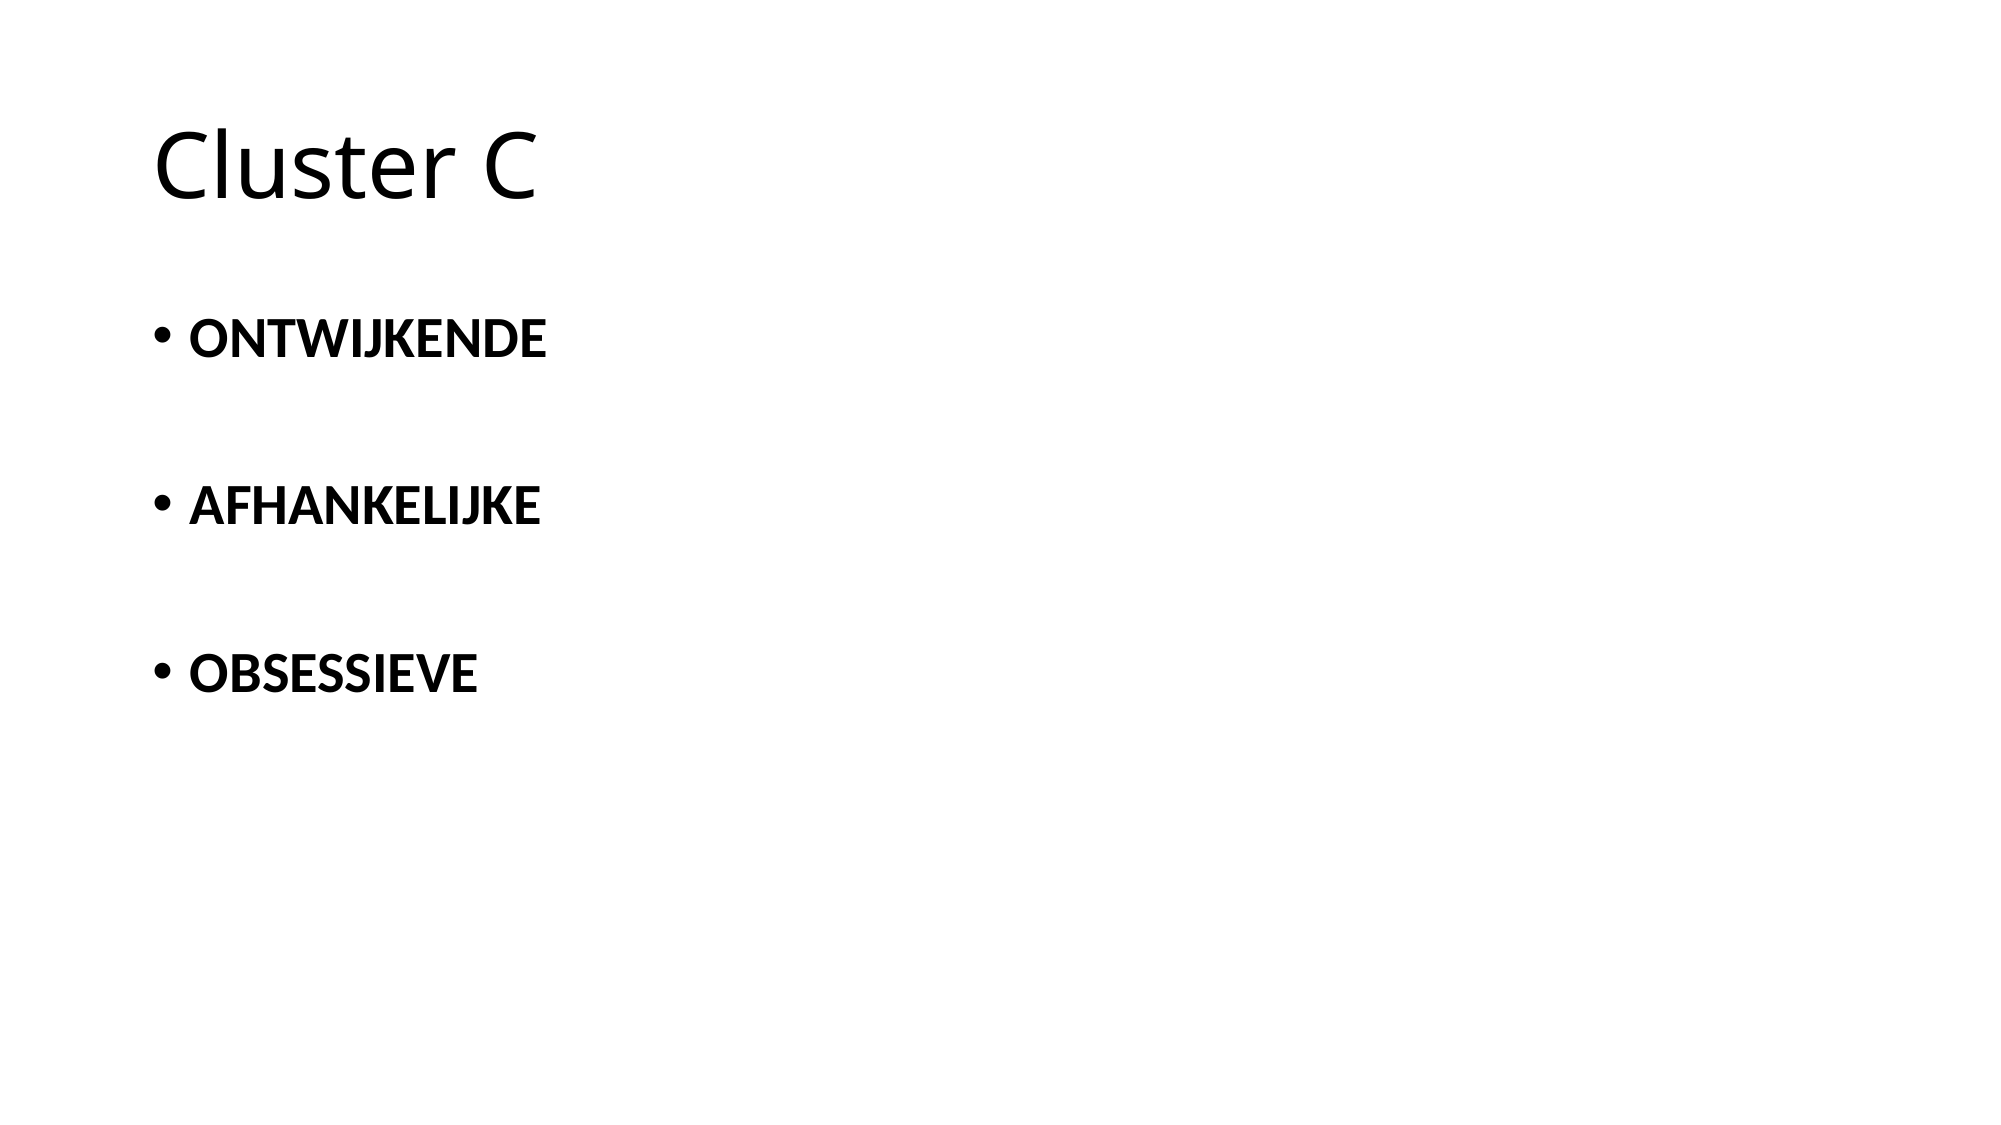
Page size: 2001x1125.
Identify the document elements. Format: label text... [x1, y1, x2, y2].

title Cluster C [137, 59, 1863, 278]
list Ontwijkende Afhankelijke Obsessieve [137, 299, 1863, 1014]
